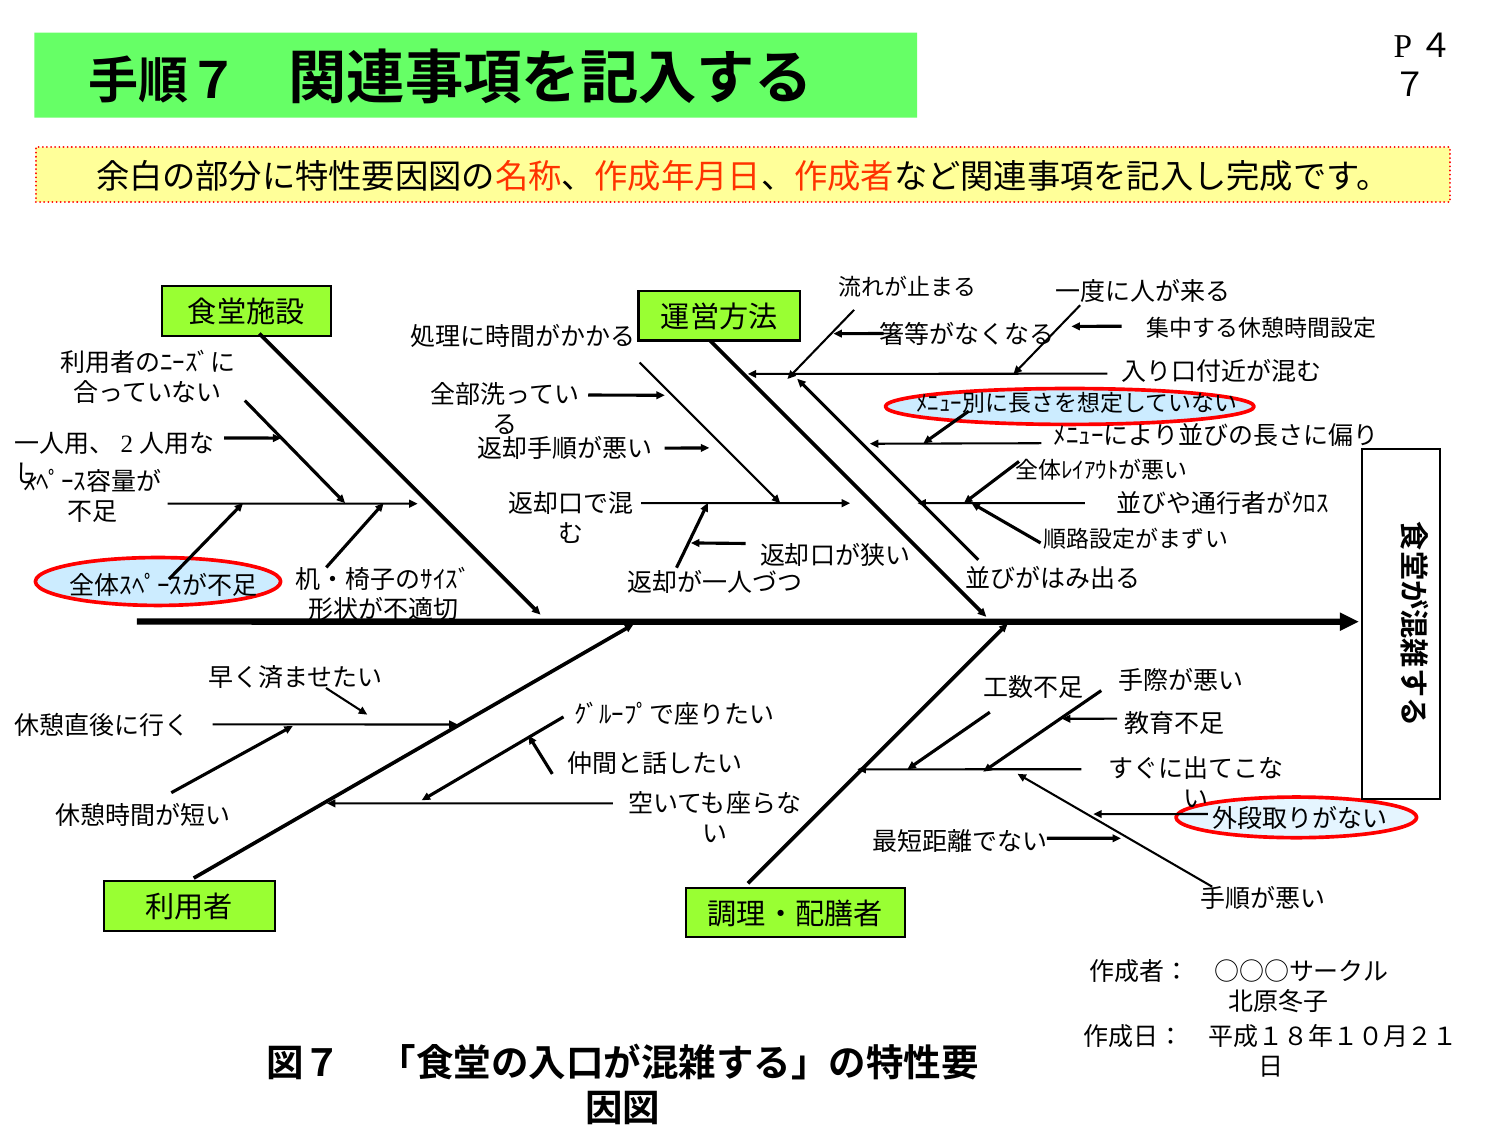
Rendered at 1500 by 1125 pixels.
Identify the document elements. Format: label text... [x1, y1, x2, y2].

text_box P４７ [1378, 16, 1500, 111]
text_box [0, 265, 1441, 941]
text_box 手順７ 関連事項を記入する [34, 32, 918, 118]
text_box 余白の部分に特性要因図の名称、作成年月日、作成者など関連事項を記入し完成です。 [35, 147, 1450, 202]
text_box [1017, 948, 1478, 1059]
text_box 図７ 「食堂の入口が混雑する」の特性要因図 [235, 1031, 1010, 1125]
